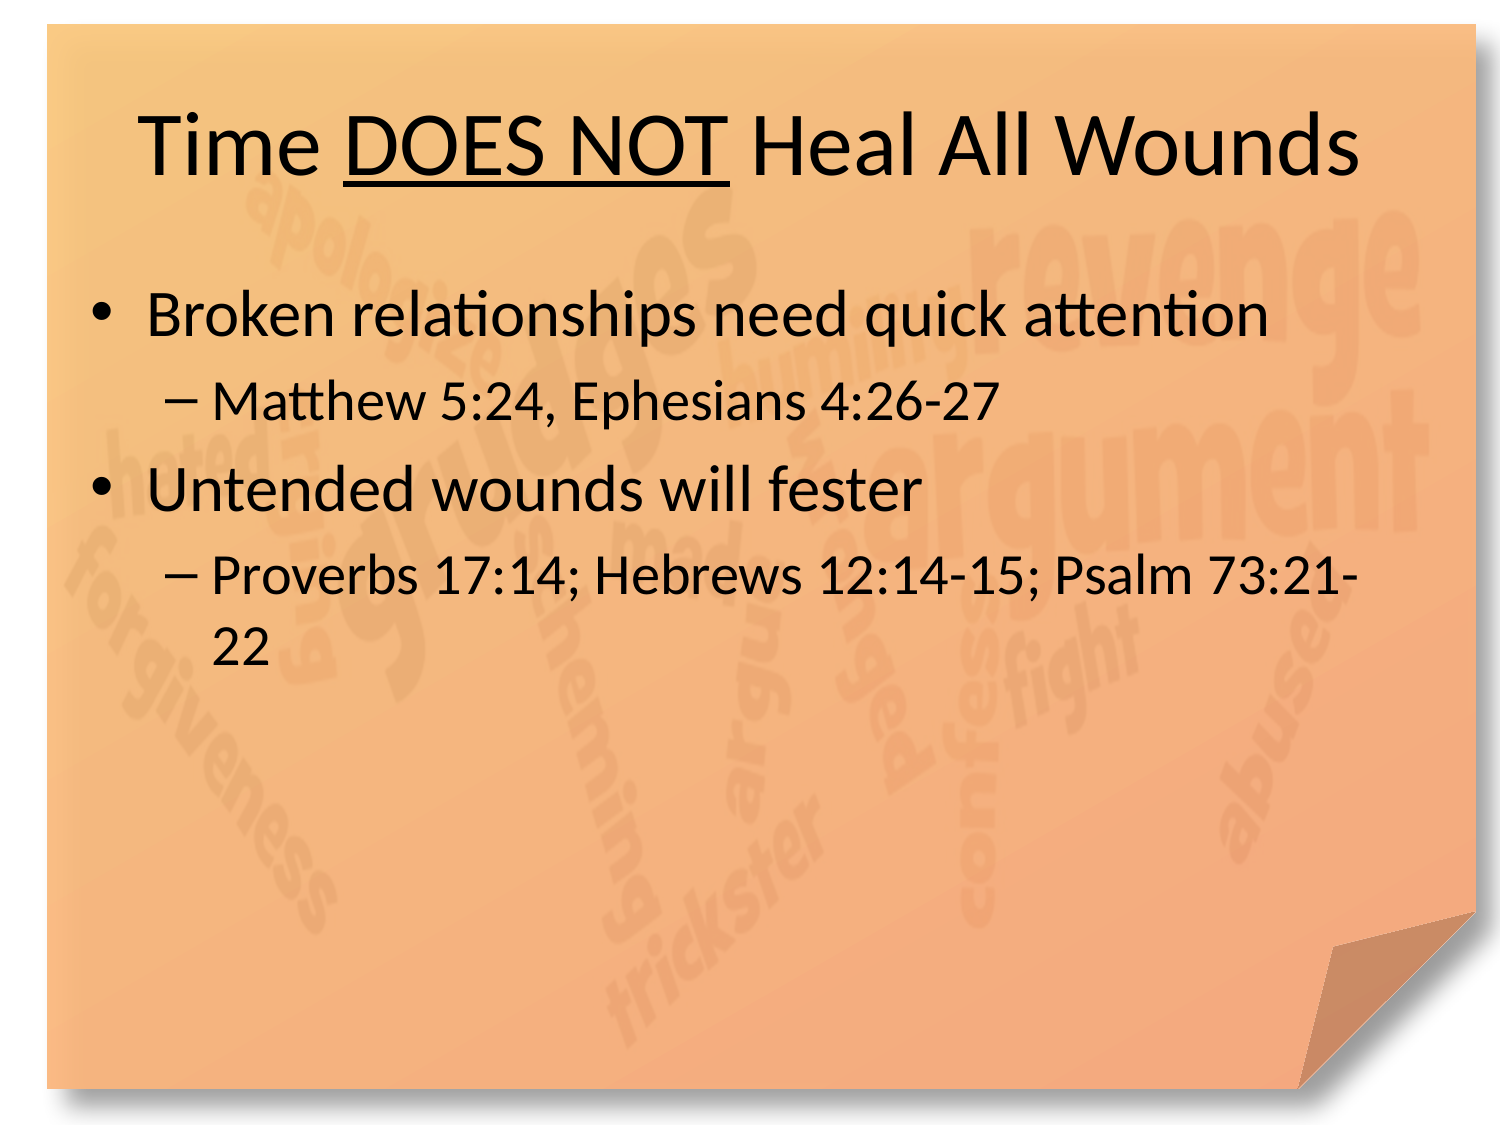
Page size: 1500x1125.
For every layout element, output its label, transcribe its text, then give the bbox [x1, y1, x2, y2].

picture [0, 0, 1500, 1125]
title Time DOES NOT Heal All Wounds [75, 45, 1425, 233]
list Broken relationships need quick attention Matthew 5:24, Ephesians 4:26-27 Untended wounds will fester Proverbs 17:14; Hebrews 12:14-15; Psalm 73:21-22 [75, 262, 1425, 1005]
